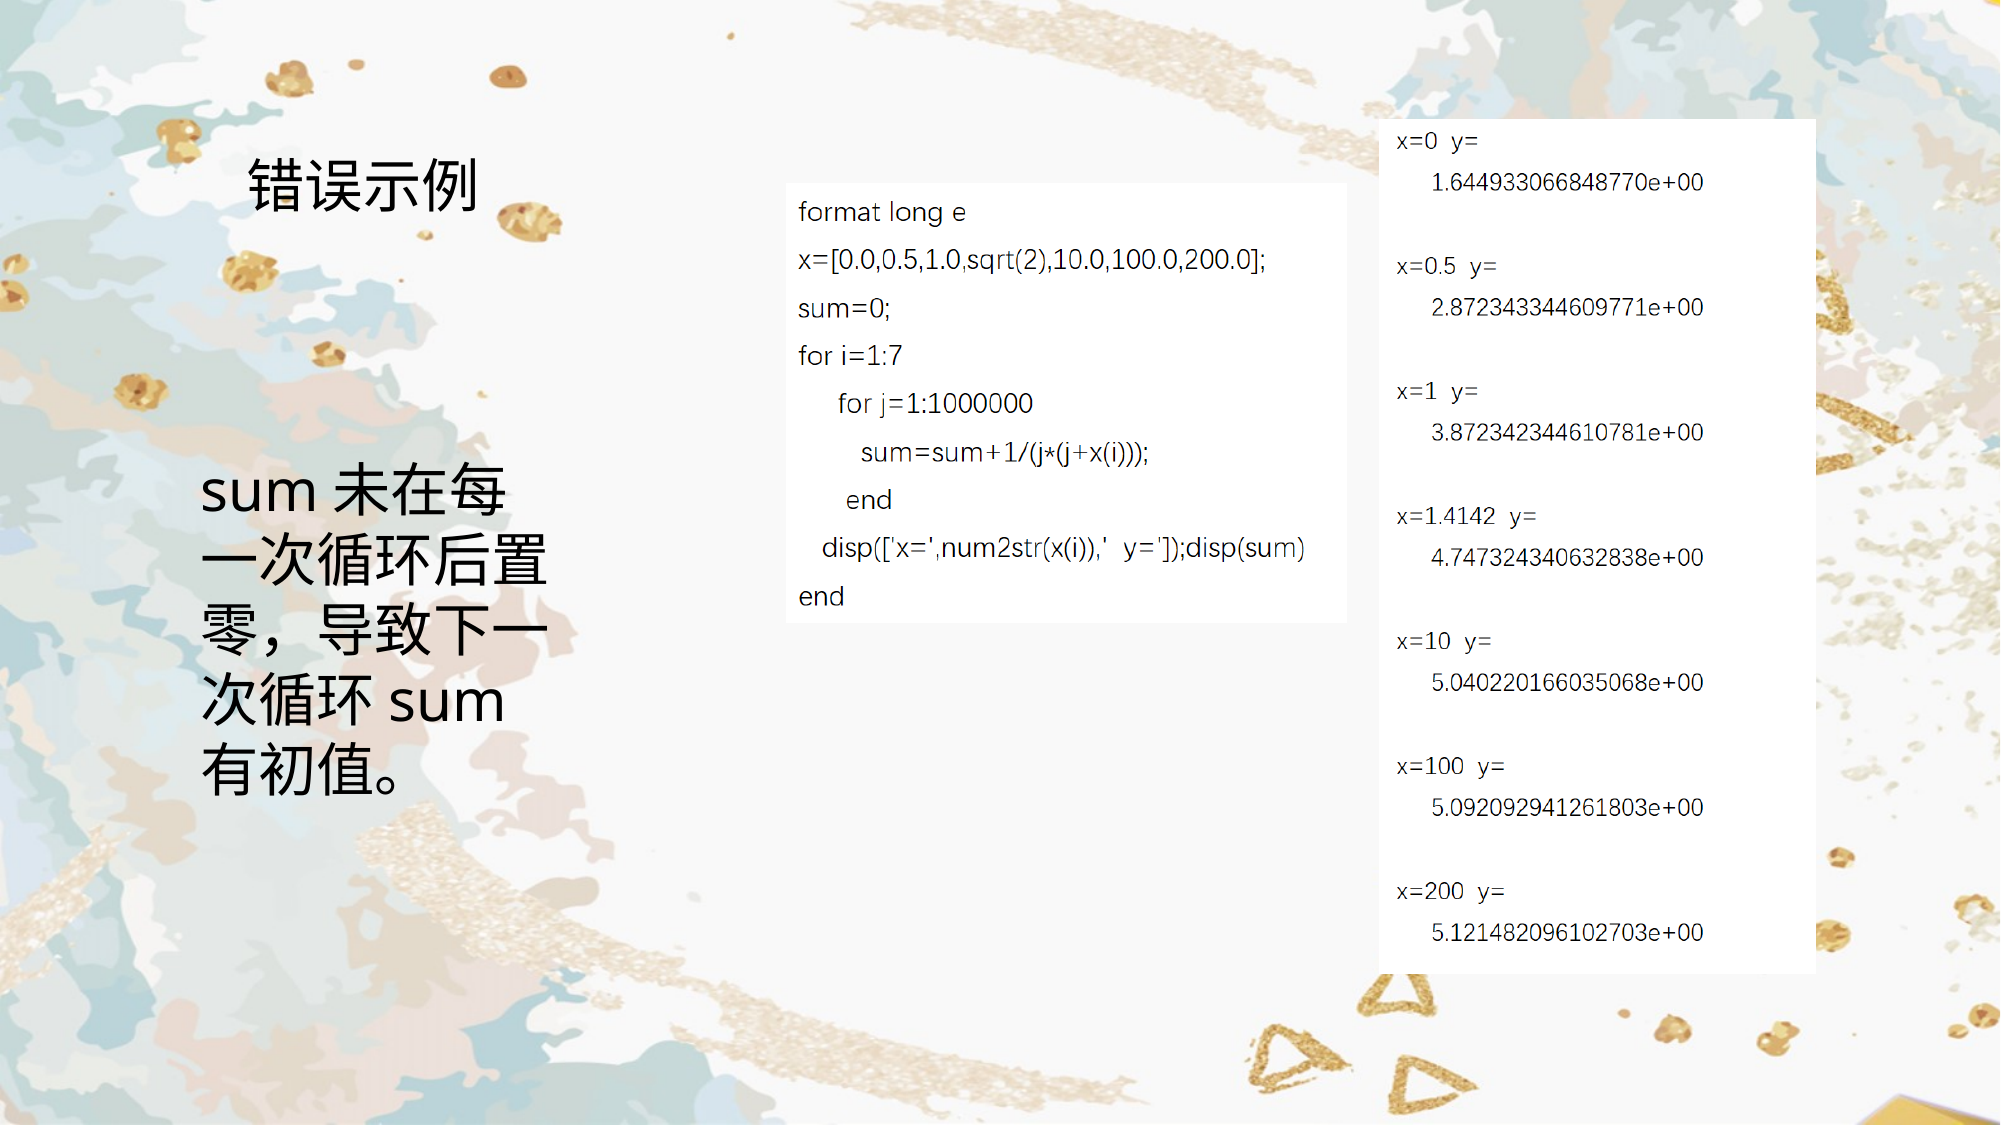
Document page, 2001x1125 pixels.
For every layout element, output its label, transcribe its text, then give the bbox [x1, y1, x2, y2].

picture [0, 0, 2001, 1125]
text_box 错误示例 [232, 141, 540, 227]
text_box sum未在每一次循环后置零，导致下一次循环sum有初值。 [185, 445, 577, 811]
